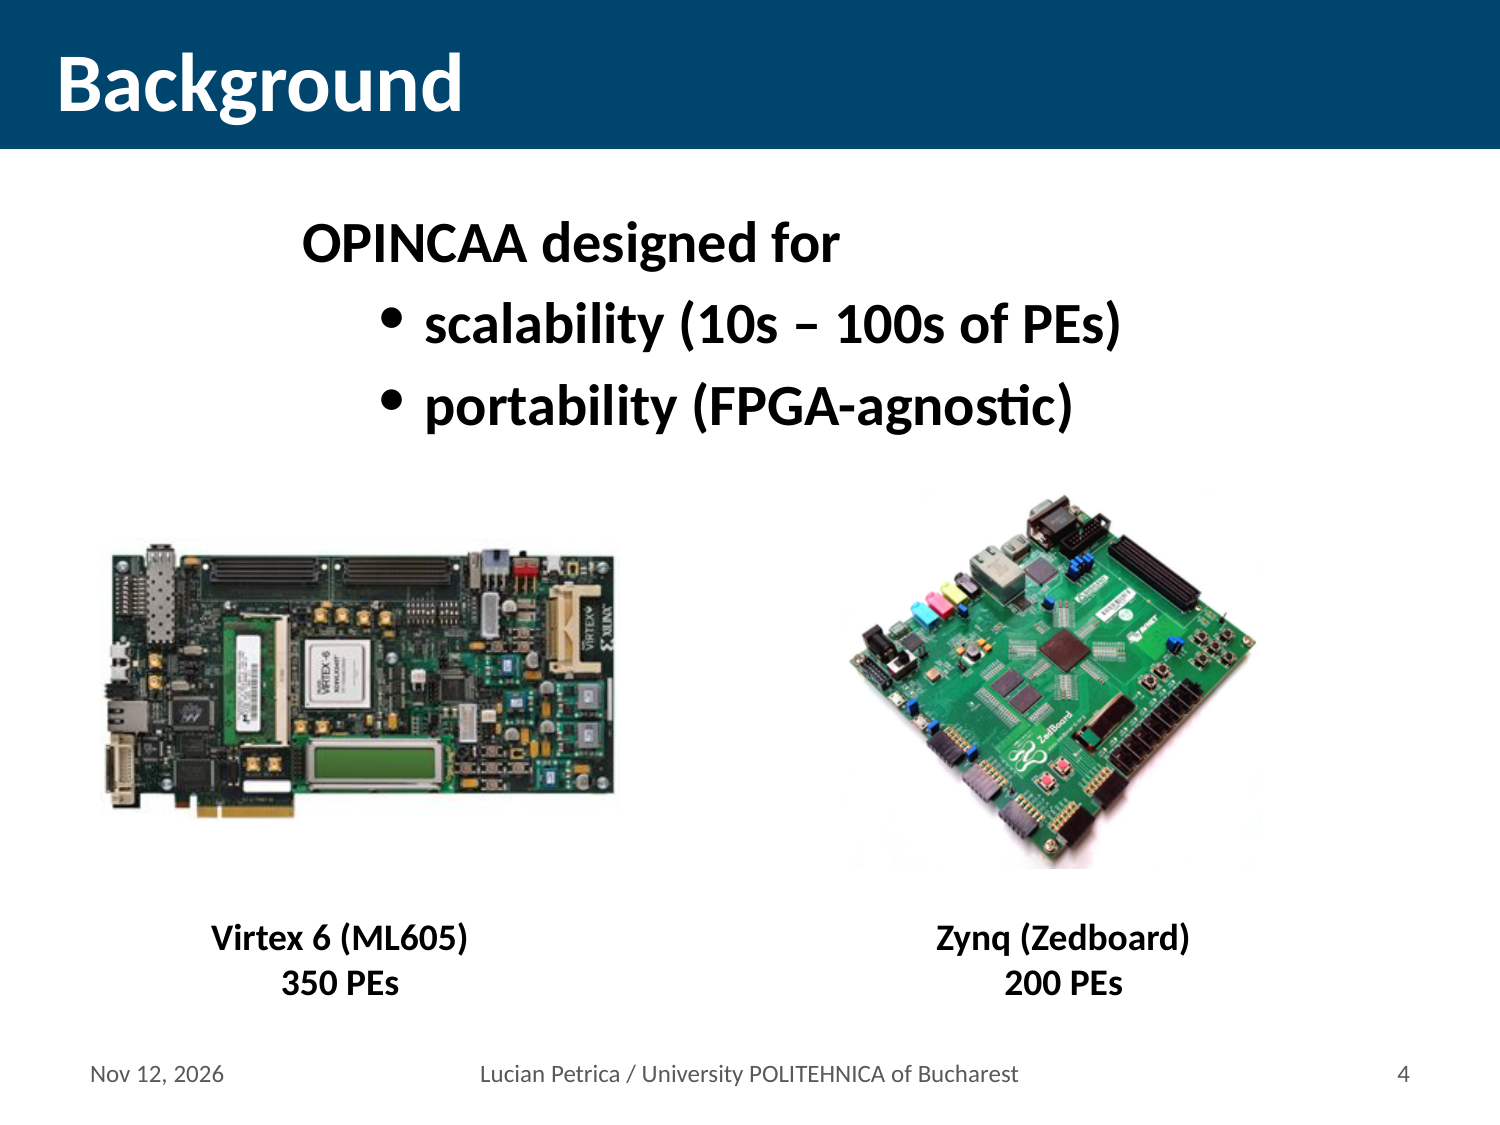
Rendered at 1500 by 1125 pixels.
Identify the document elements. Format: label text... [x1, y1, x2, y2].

title Background [41, 15, 1459, 142]
list OPINCAA designed for scalability (10s – 100s of PEs) portability (FPGA-agnostic) [287, 196, 1317, 468]
text_box Virtex 6 (ML605) 350 PEs [196, 905, 484, 1010]
picture [844, 491, 1263, 870]
text_box Zynq (Zedboard) 200 PEs [921, 905, 1206, 1010]
footer Lucian Petrica / University POLITEHNICA of Bucharest [277, 1042, 1223, 1103]
slide_number 3 [1246, 1042, 1425, 1103]
slide_number 11-Mar-15 [75, 1042, 254, 1103]
picture [100, 538, 620, 822]
